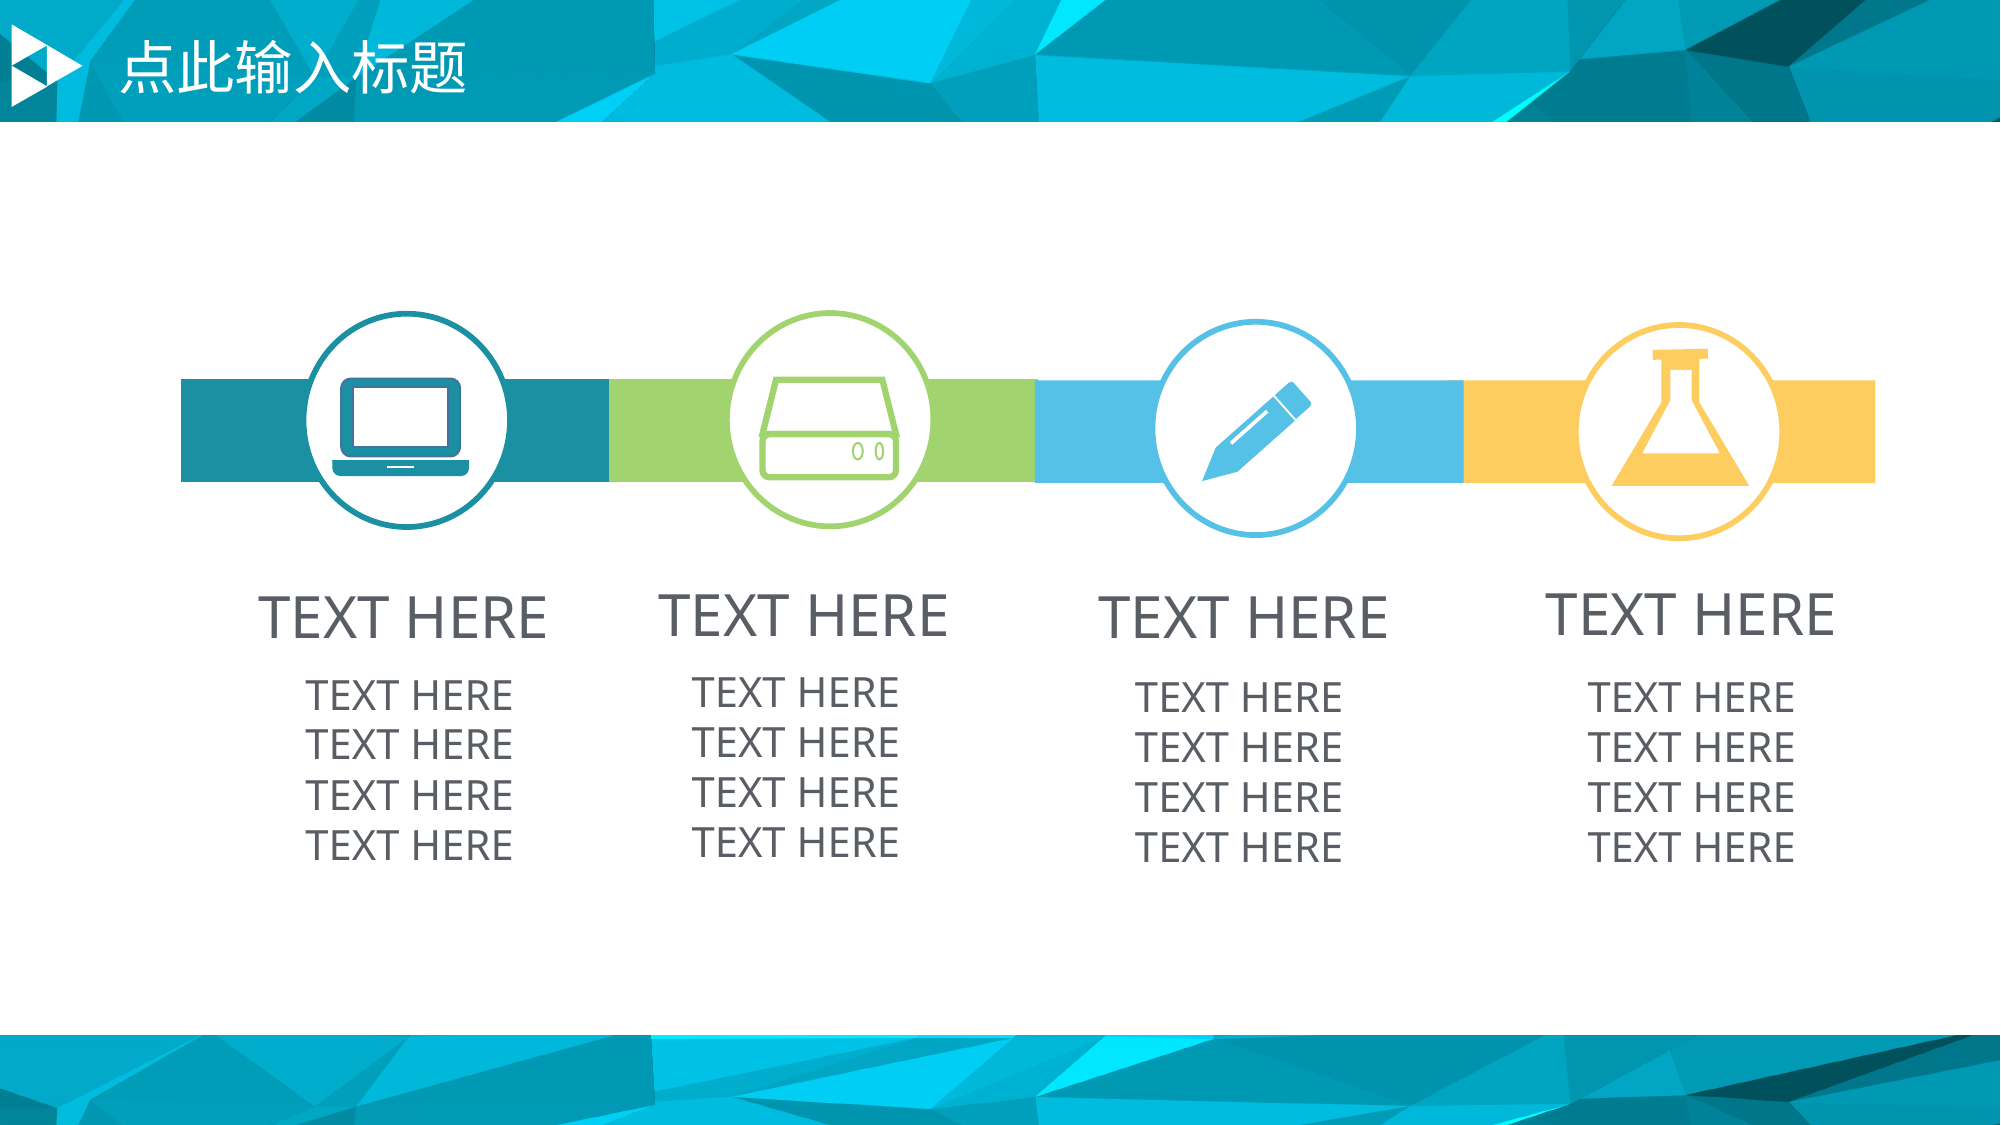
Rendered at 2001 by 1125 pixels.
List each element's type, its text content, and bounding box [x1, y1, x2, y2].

text_box TEXT HERE TEXT HERE TEXT HERE TEXT HERE [1120, 663, 1415, 929]
text_box 点此输入标题 [103, 24, 693, 109]
text_box TEXT HERE [1531, 570, 1923, 655]
text_box TEXT HERE TEXT HERE TEXT HERE TEXT HERE [676, 658, 971, 924]
picture [0, 0, 2000, 122]
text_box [181, 313, 1876, 539]
text_box TEXT HERE TEXT HERE TEXT HERE TEXT HERE [290, 660, 585, 926]
text_box TEXT HERE [243, 572, 635, 658]
picture [0, 1035, 2000, 1125]
text_box TEXT HERE [643, 570, 1035, 655]
text_box TEXT HERE TEXT HERE TEXT HERE TEXT HERE [1572, 663, 1867, 929]
text_box TEXT HERE [1083, 572, 1475, 658]
